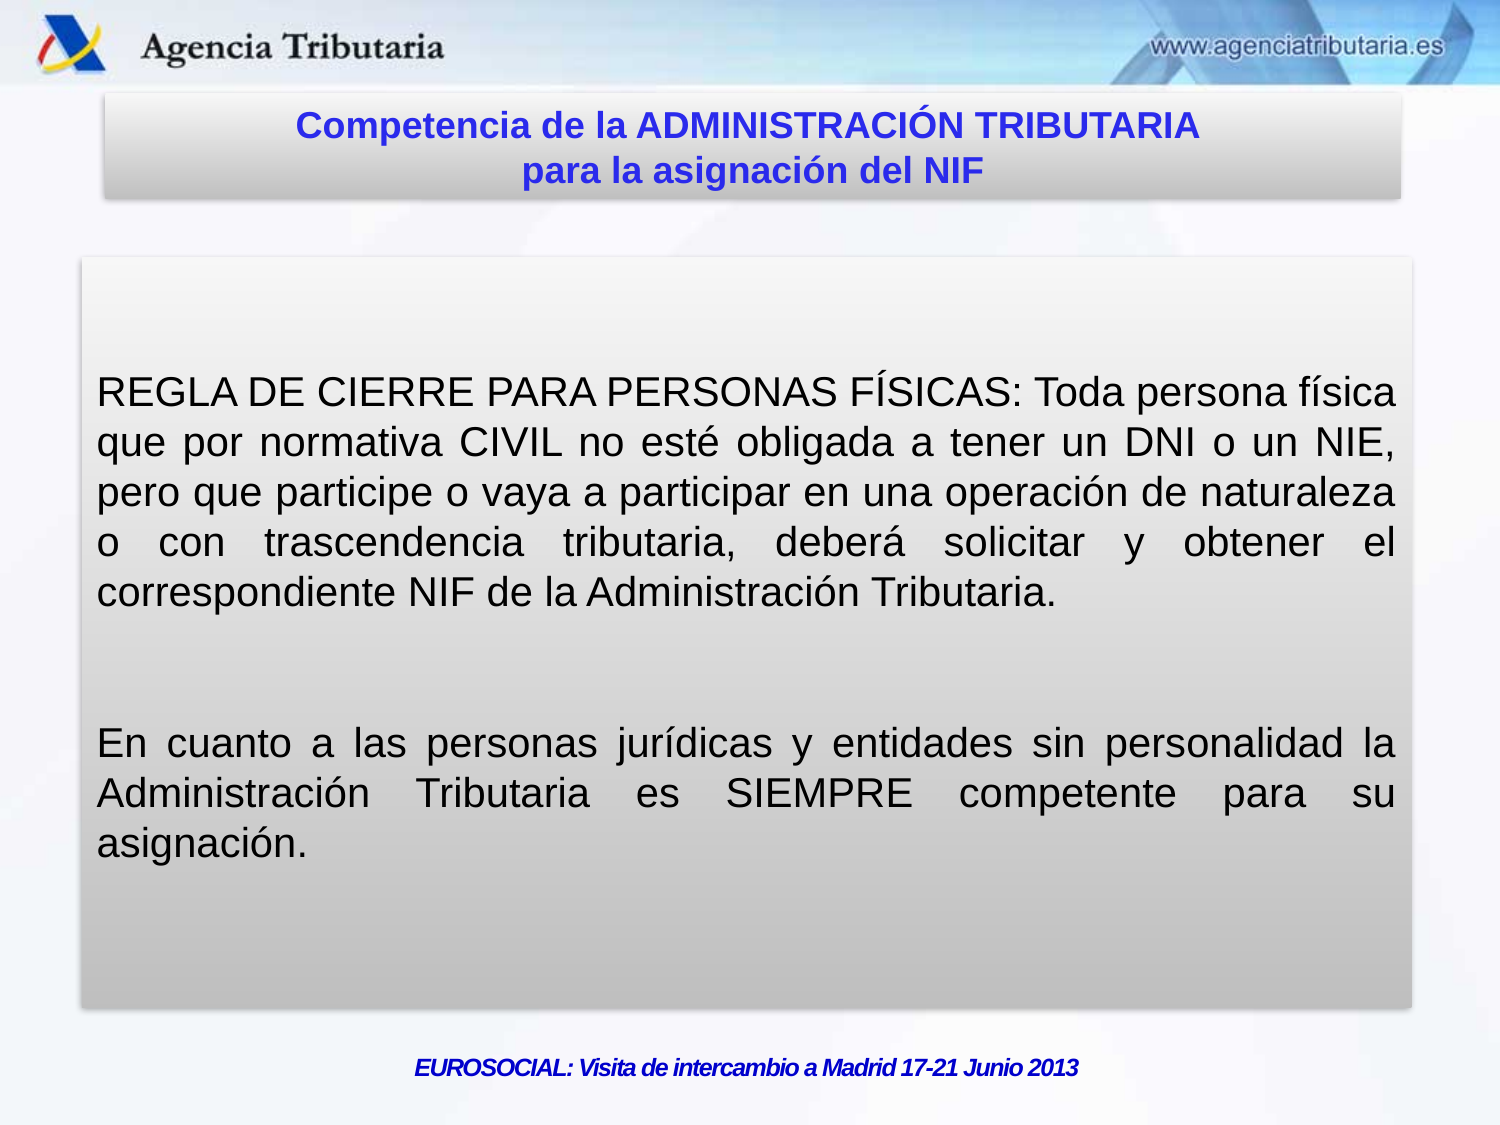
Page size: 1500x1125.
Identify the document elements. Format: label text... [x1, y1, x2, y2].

text_box Competencia de la ADMINISTRACIÓN TRIBUTARIA para la asignación del NIF [105, 93, 1401, 199]
picture [0, 0, 1500, 1125]
text_box REGLA DE CIERRE PARA PERSONAS FÍSICAS: Toda persona física que por normativa CIVIL no esté obligada a tener un DNI o un NIE, pero que participe o vaya a participar en una operación de naturaleza o con trascendencia tributaria, deberá solicitar y obtener el correspondiente NIF de la Administración Tributaria. En cuanto a las personas jurídicas y entidades sin personalidad la Administración Tributaria es SIEMPRE competente para su asignación. [81, 257, 1412, 1008]
text_box EUROSOCIAL: Visita de intercambio a Madrid 17-21 Junio 2013 [46, 1044, 1454, 1090]
